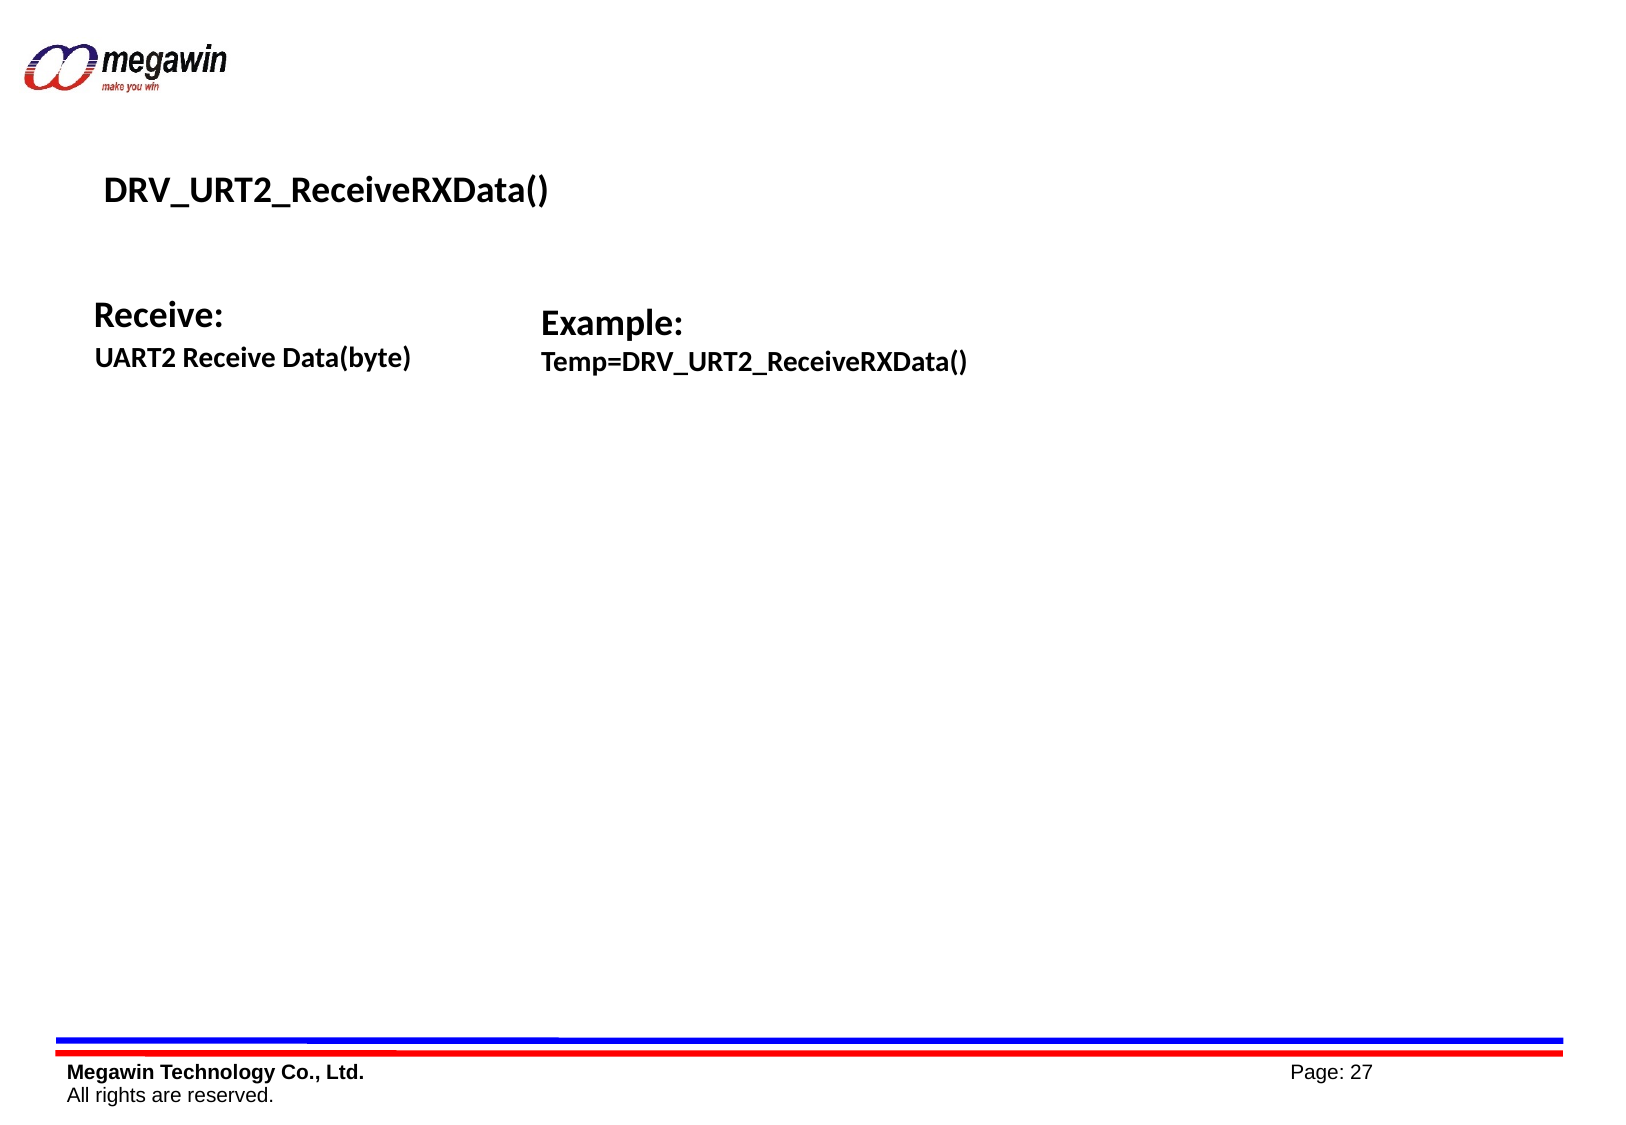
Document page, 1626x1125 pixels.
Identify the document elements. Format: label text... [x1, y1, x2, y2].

text_box Example: Temp=DRV_URT2_ReceiveRXData() [526, 290, 996, 421]
text_box UART2 Receive Data(byte) [79, 330, 427, 381]
text_box Receive: [79, 282, 240, 330]
picture [19, 37, 231, 97]
text_box DRV_URT2_ReceiveRXData() [89, 157, 565, 217]
